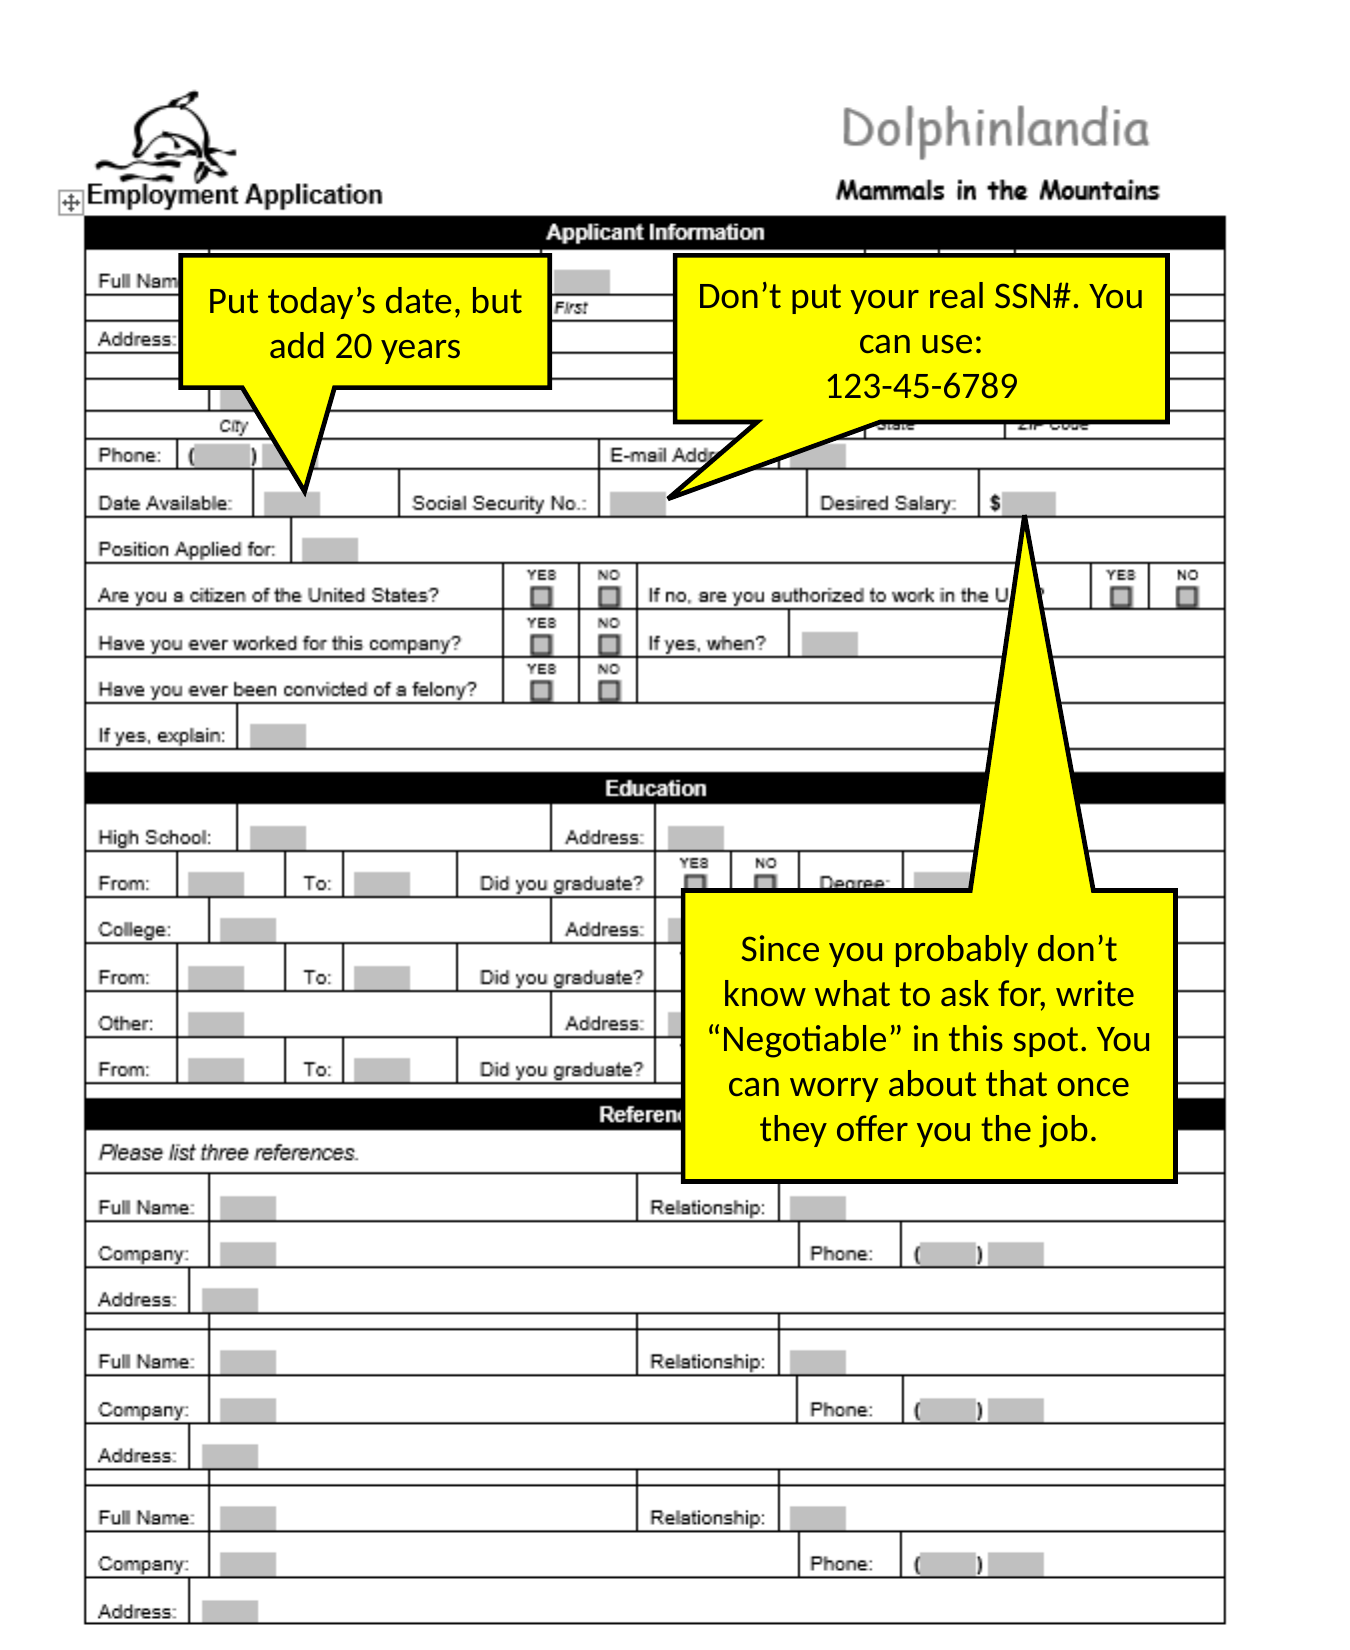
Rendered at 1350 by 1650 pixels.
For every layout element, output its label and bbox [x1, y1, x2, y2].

picture [46, 62, 1251, 1650]
